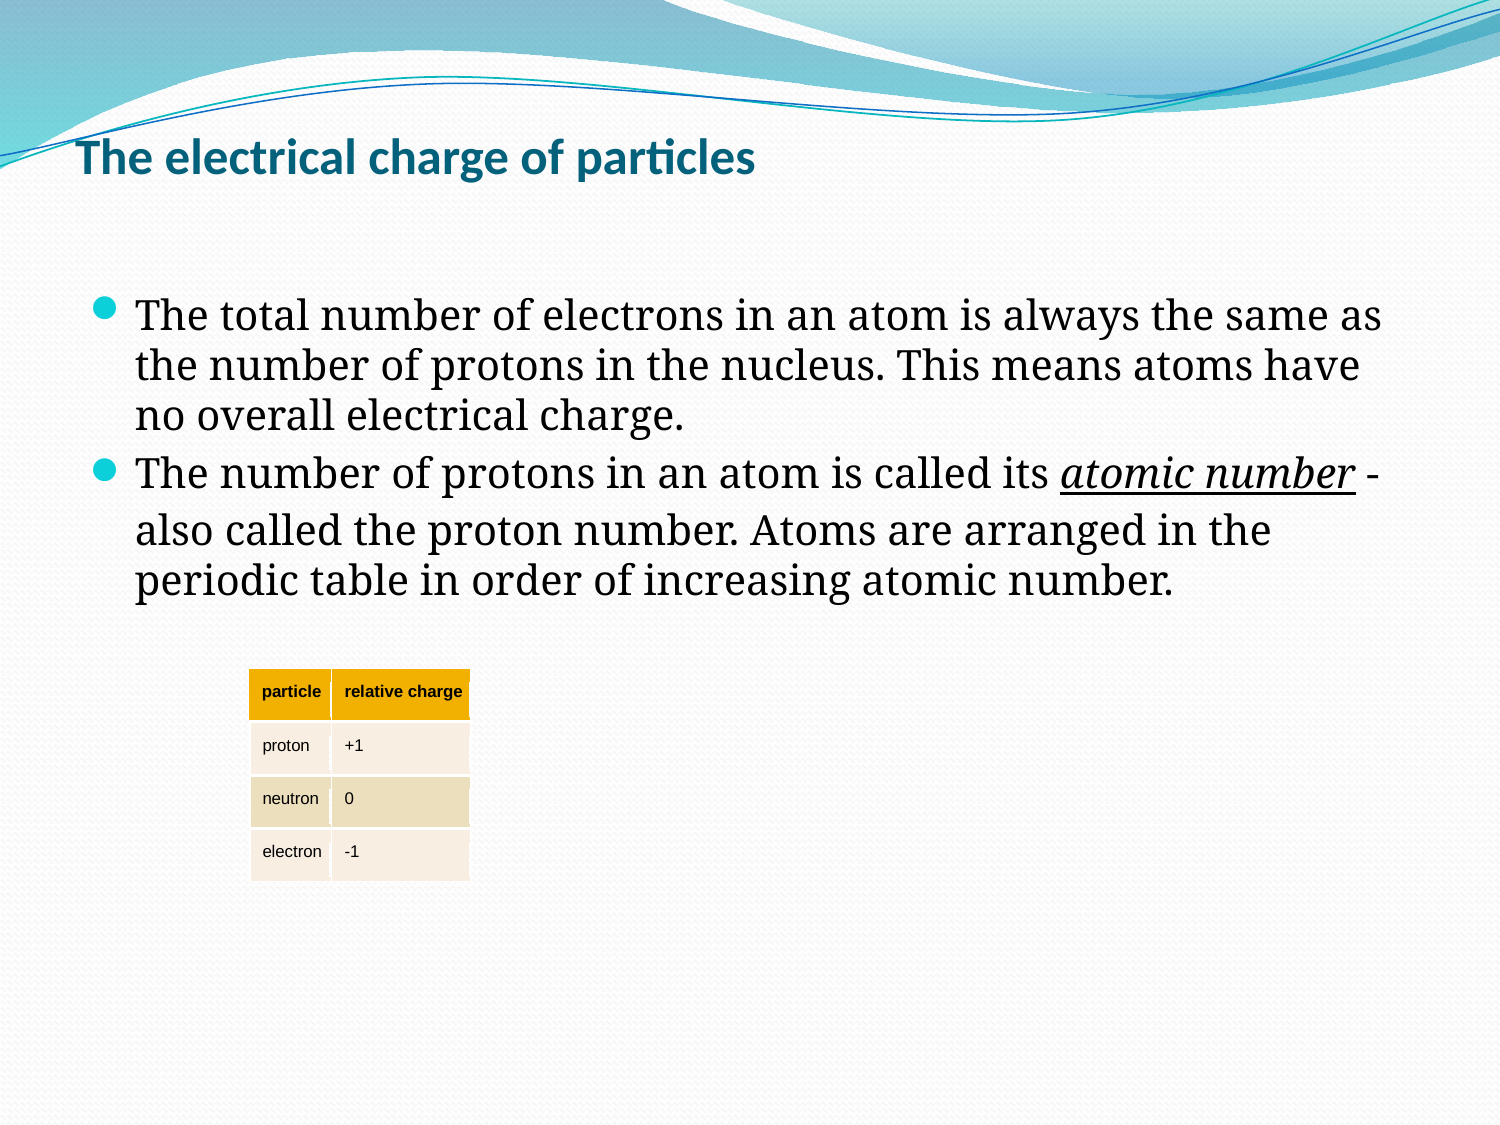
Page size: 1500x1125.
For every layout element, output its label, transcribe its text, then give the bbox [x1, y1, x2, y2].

title The electrical charge of particles [75, 115, 1425, 222]
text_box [245, 667, 1159, 912]
list The total number of electrons in an atom is always the same as the number of protons in the nucleus. This means atoms have no overall electrical charge. The number of protons in an atom is called its atomic number - also called the proton number. Atoms are arranged in the periodic table in order of increasing atomic number. [75, 222, 1425, 1038]
